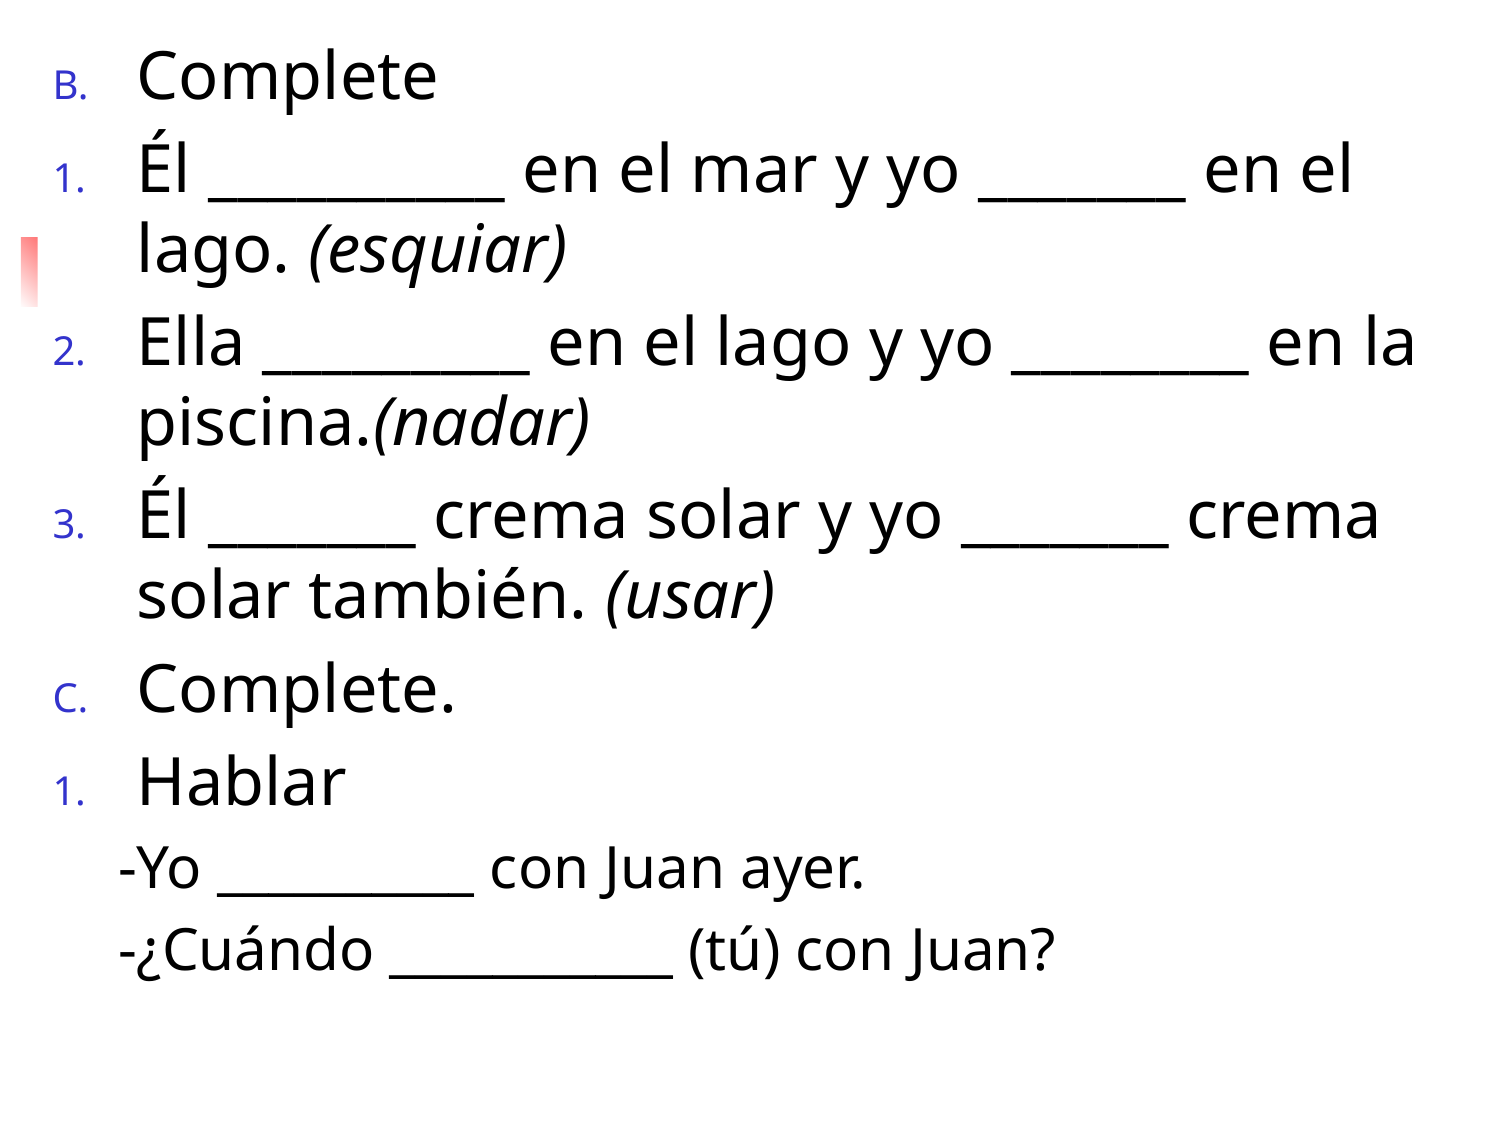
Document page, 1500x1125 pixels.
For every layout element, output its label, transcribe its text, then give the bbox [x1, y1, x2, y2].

list Complete Él __________ en el mar y yo _______ en el lago. (esquiar) Ella _________ en el lago y yo ________ en la piscina.(nadar) Él _______ crema solar y yo _______ crema solar también. (usar) Complete. Hablar -Yo __________ con Juan ayer. -¿Cuándo ___________ (tú) con Juan? [37, 24, 1475, 1125]
